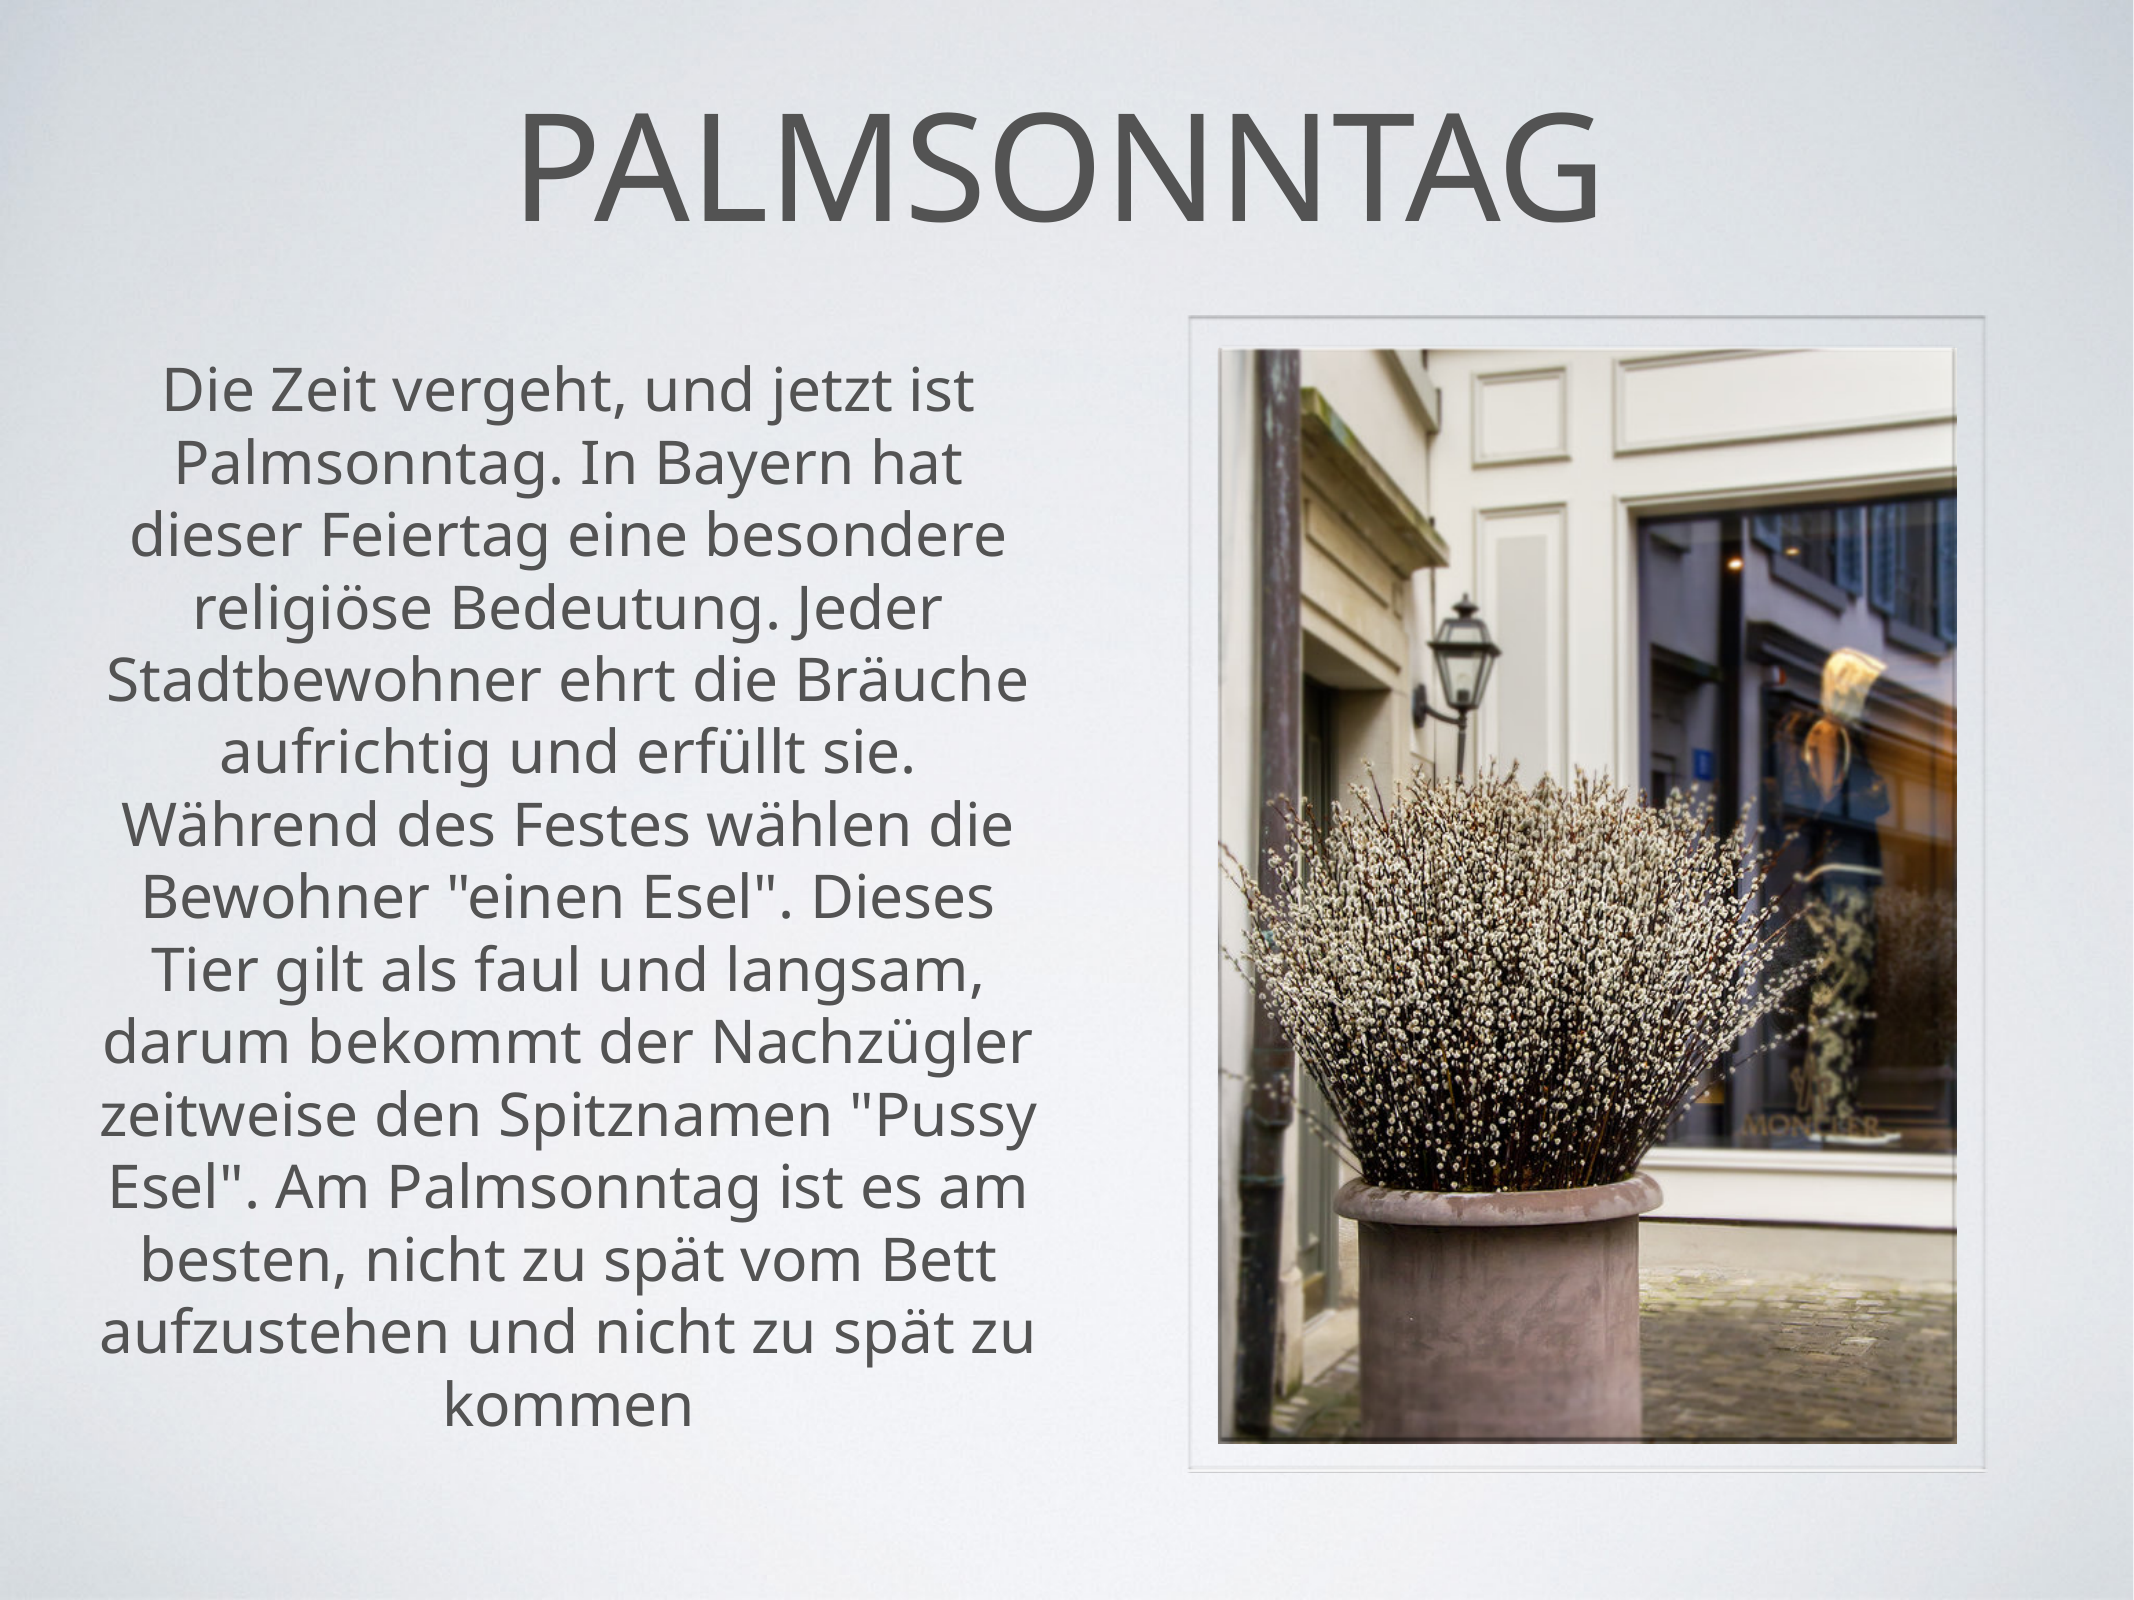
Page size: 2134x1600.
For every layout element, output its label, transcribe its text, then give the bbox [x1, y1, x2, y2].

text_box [1187, 315, 1989, 1476]
title Palmsonntag [50, 0, 2068, 362]
list Die Zeit vergeht, und jetzt ist Palmsonntag. In Bayern hat dieser Feiertag eine besondere religiöse Bedeutung. Jeder Stadtbewohner ehrt die Bräuche aufrichtig und erfüllt sie. Während des Festes wählen die Bewohner "einen Esel". Dieses Tier gilt als faul und langsam, darum bekommt der Nachzügler zeitweise den Spitznamen "Pussy Esel". Am Palmsonntag ist es am besten, nicht zu spät vom Bett aufzustehen und nicht zu spät zu kommen [84, 314, 1053, 1476]
picture [0, 0, 2134, 1600]
